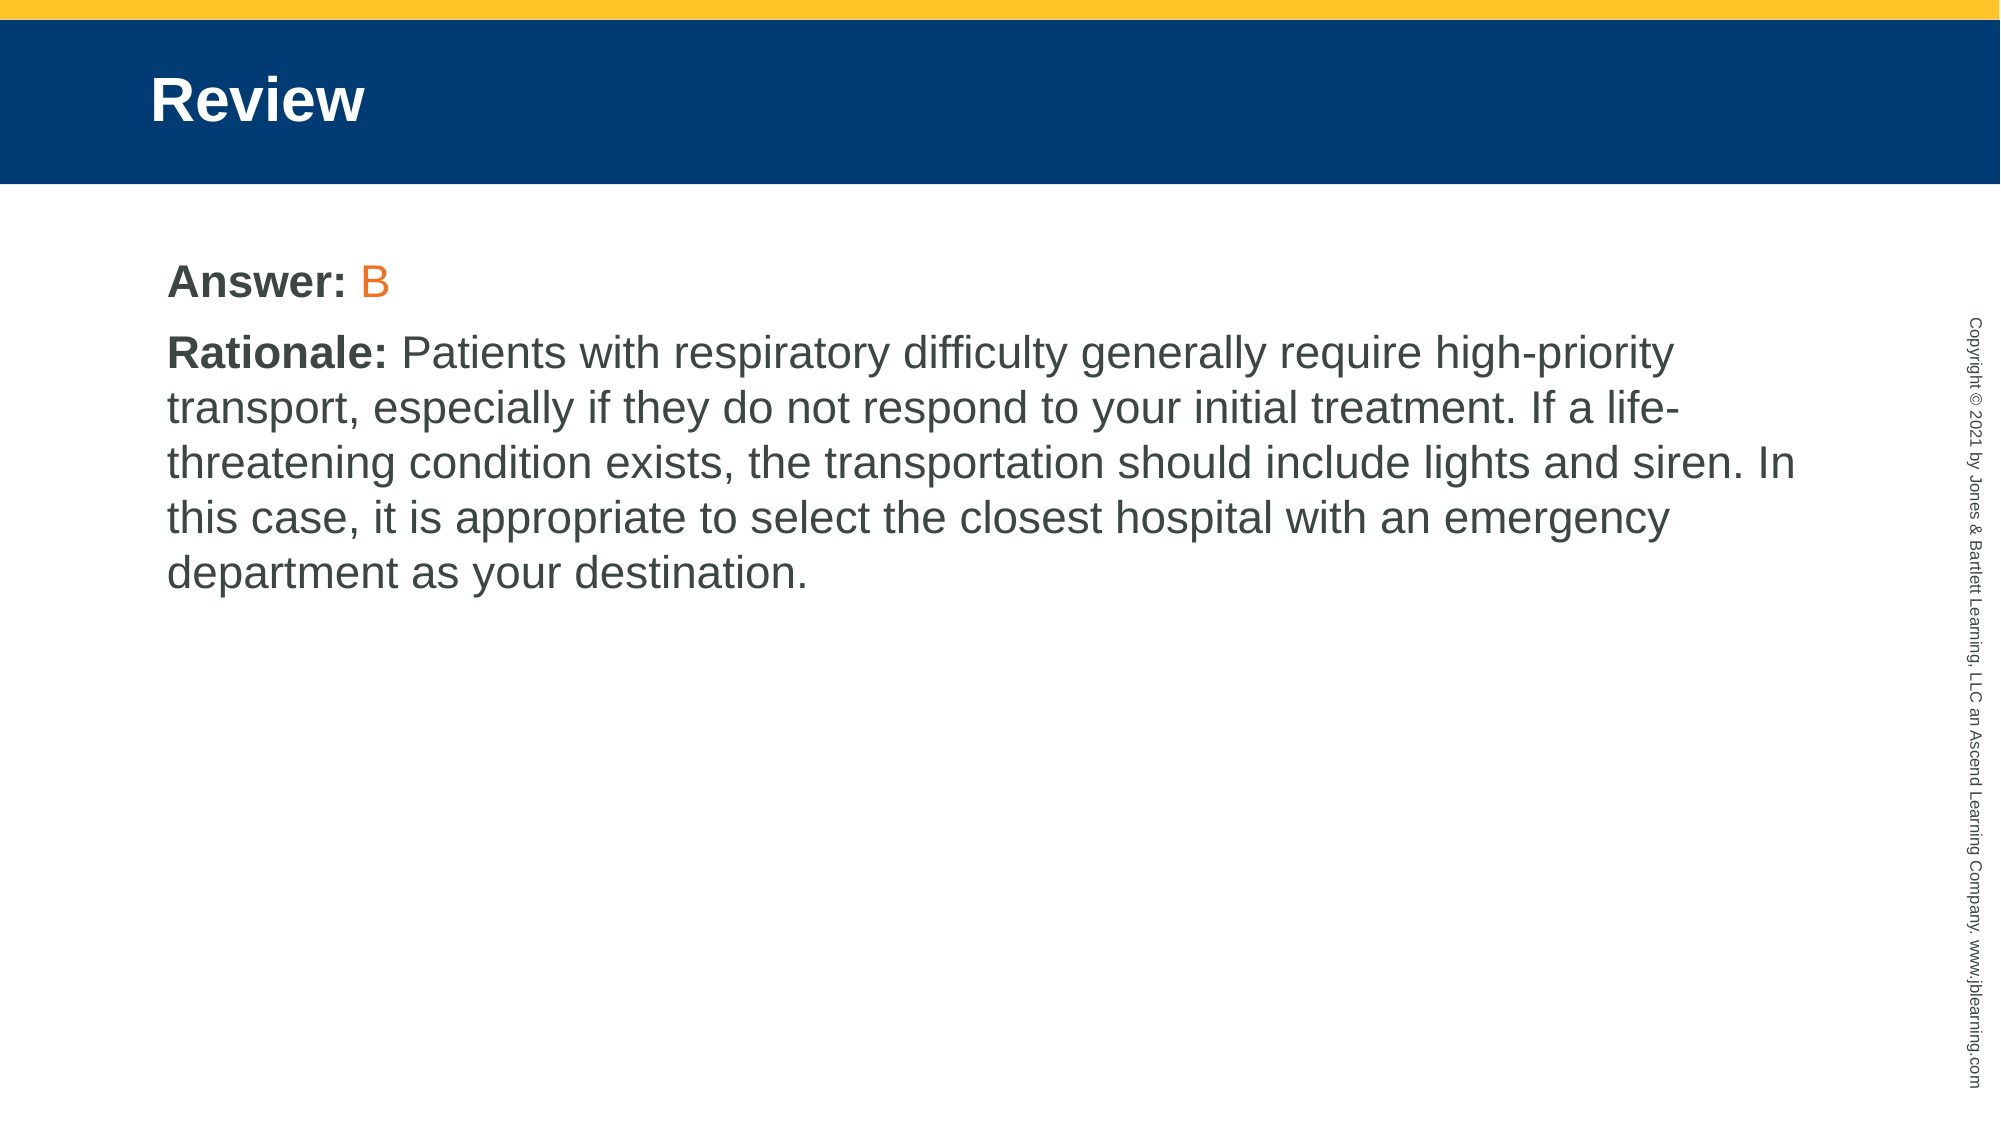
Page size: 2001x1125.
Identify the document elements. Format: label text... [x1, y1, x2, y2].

title Review [0, 19, 2000, 185]
list Answer: B Rationale: Patients with respiratory difficulty generally require high-priority transport, especially if they do not respond to your initial treatment. If a life-threatening condition exists, the transportation should include lights and siren. In this case, it is appropriate to select the closest hospital with an emergency department as your destination. [151, 244, 1840, 1016]
